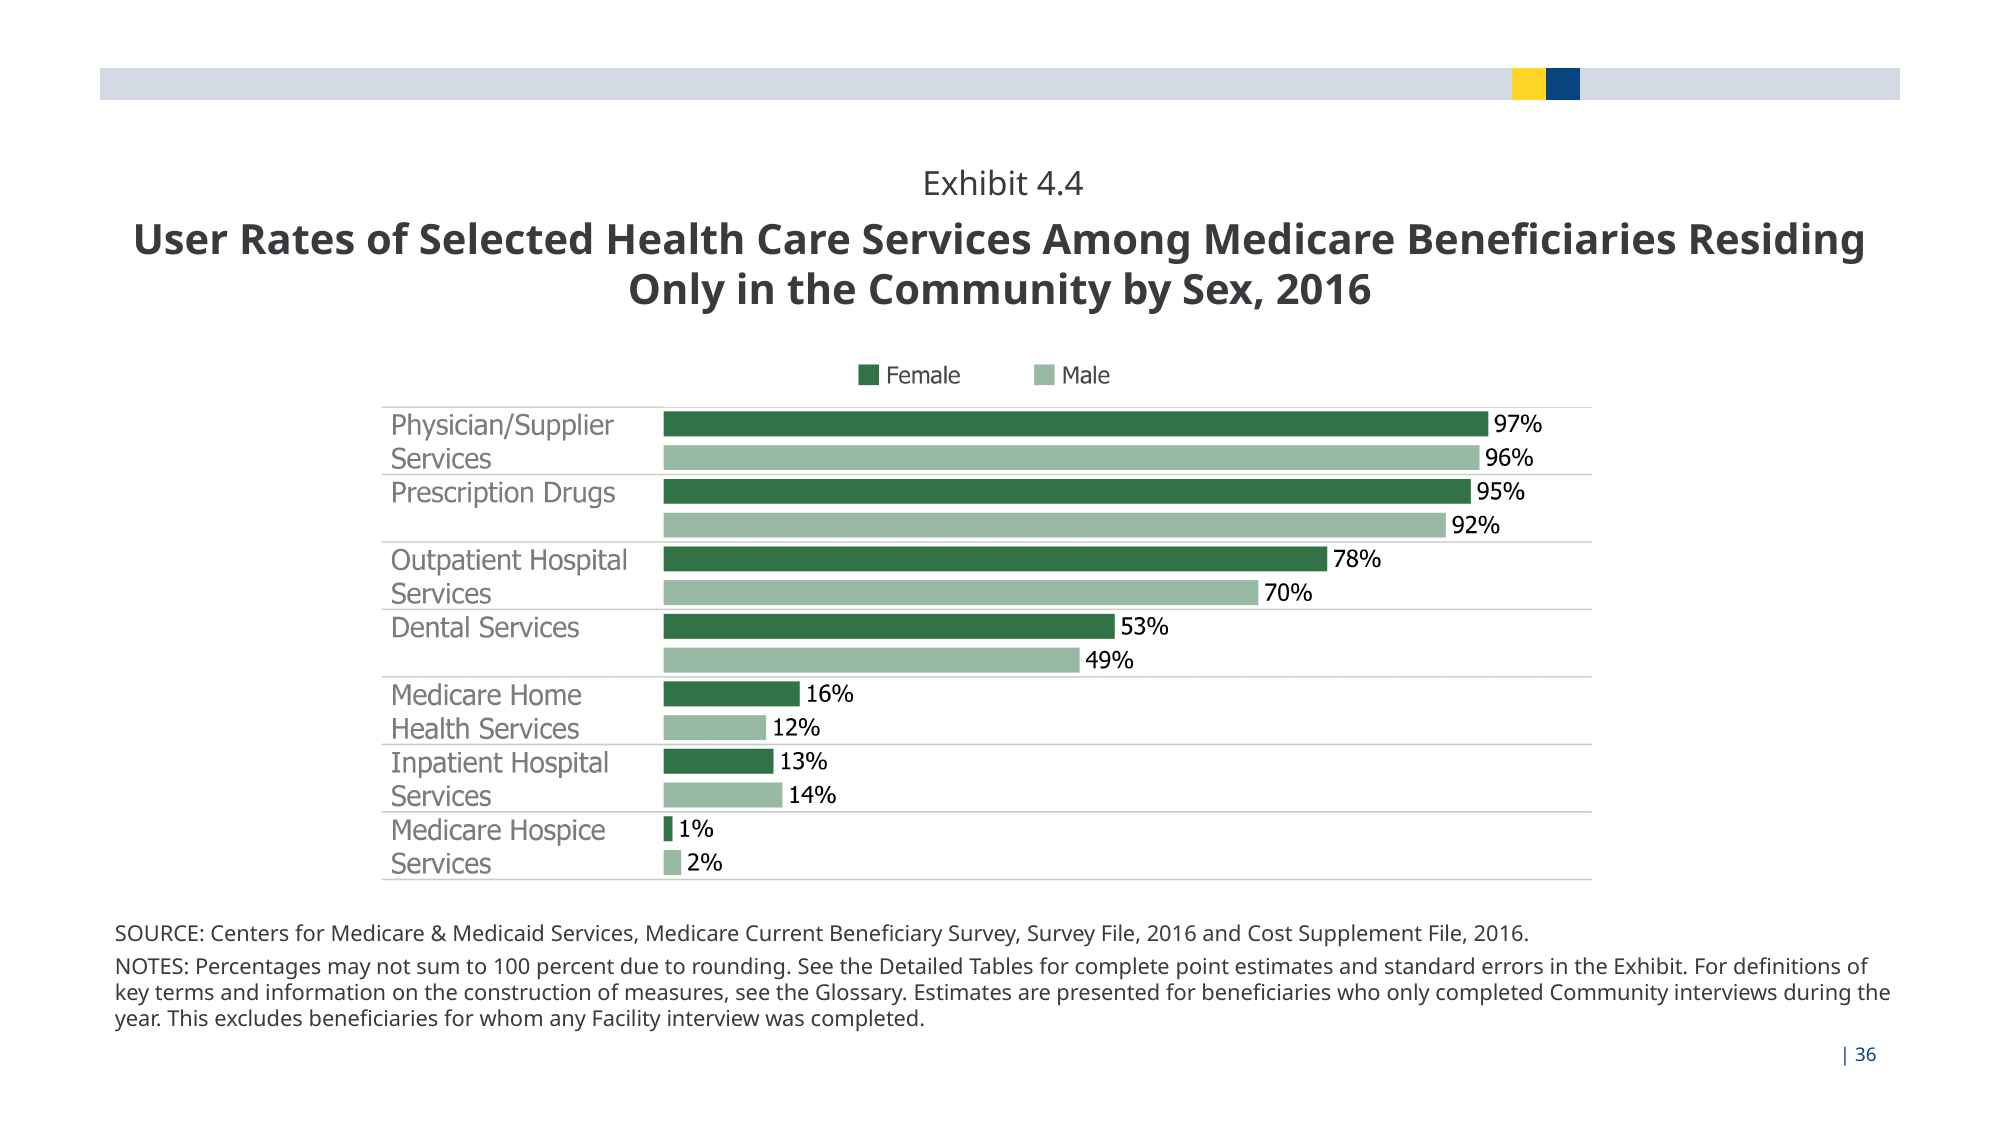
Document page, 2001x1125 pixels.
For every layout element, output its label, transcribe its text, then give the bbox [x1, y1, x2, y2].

list User Rates of Selected Health Care Services Among Medicare Beneficiaries Residing Only in the Community by Sex, 2016 [99, 213, 1900, 300]
picture [374, 358, 1612, 899]
list SOURCE: Centers for Medicare & Medicaid Services, Medicare Current Beneficiary Survey, Survey File, 2016 and Cost Supplement File, 2016. NOTES: Percentages may not sum to 100 percent due to rounding. See the Detailed Tables for complete point estimates and standard errors in the Exhibit. For definitions of key terms and information on the construction of measures, see the Glossary. Estimates are presented for beneficiaries who only completed Community interviews during the year. This excludes beneficiaries for whom any Facility interview was completed. [99, 912, 1900, 1075]
title Exhibit 4.4 [99, 154, 1900, 213]
